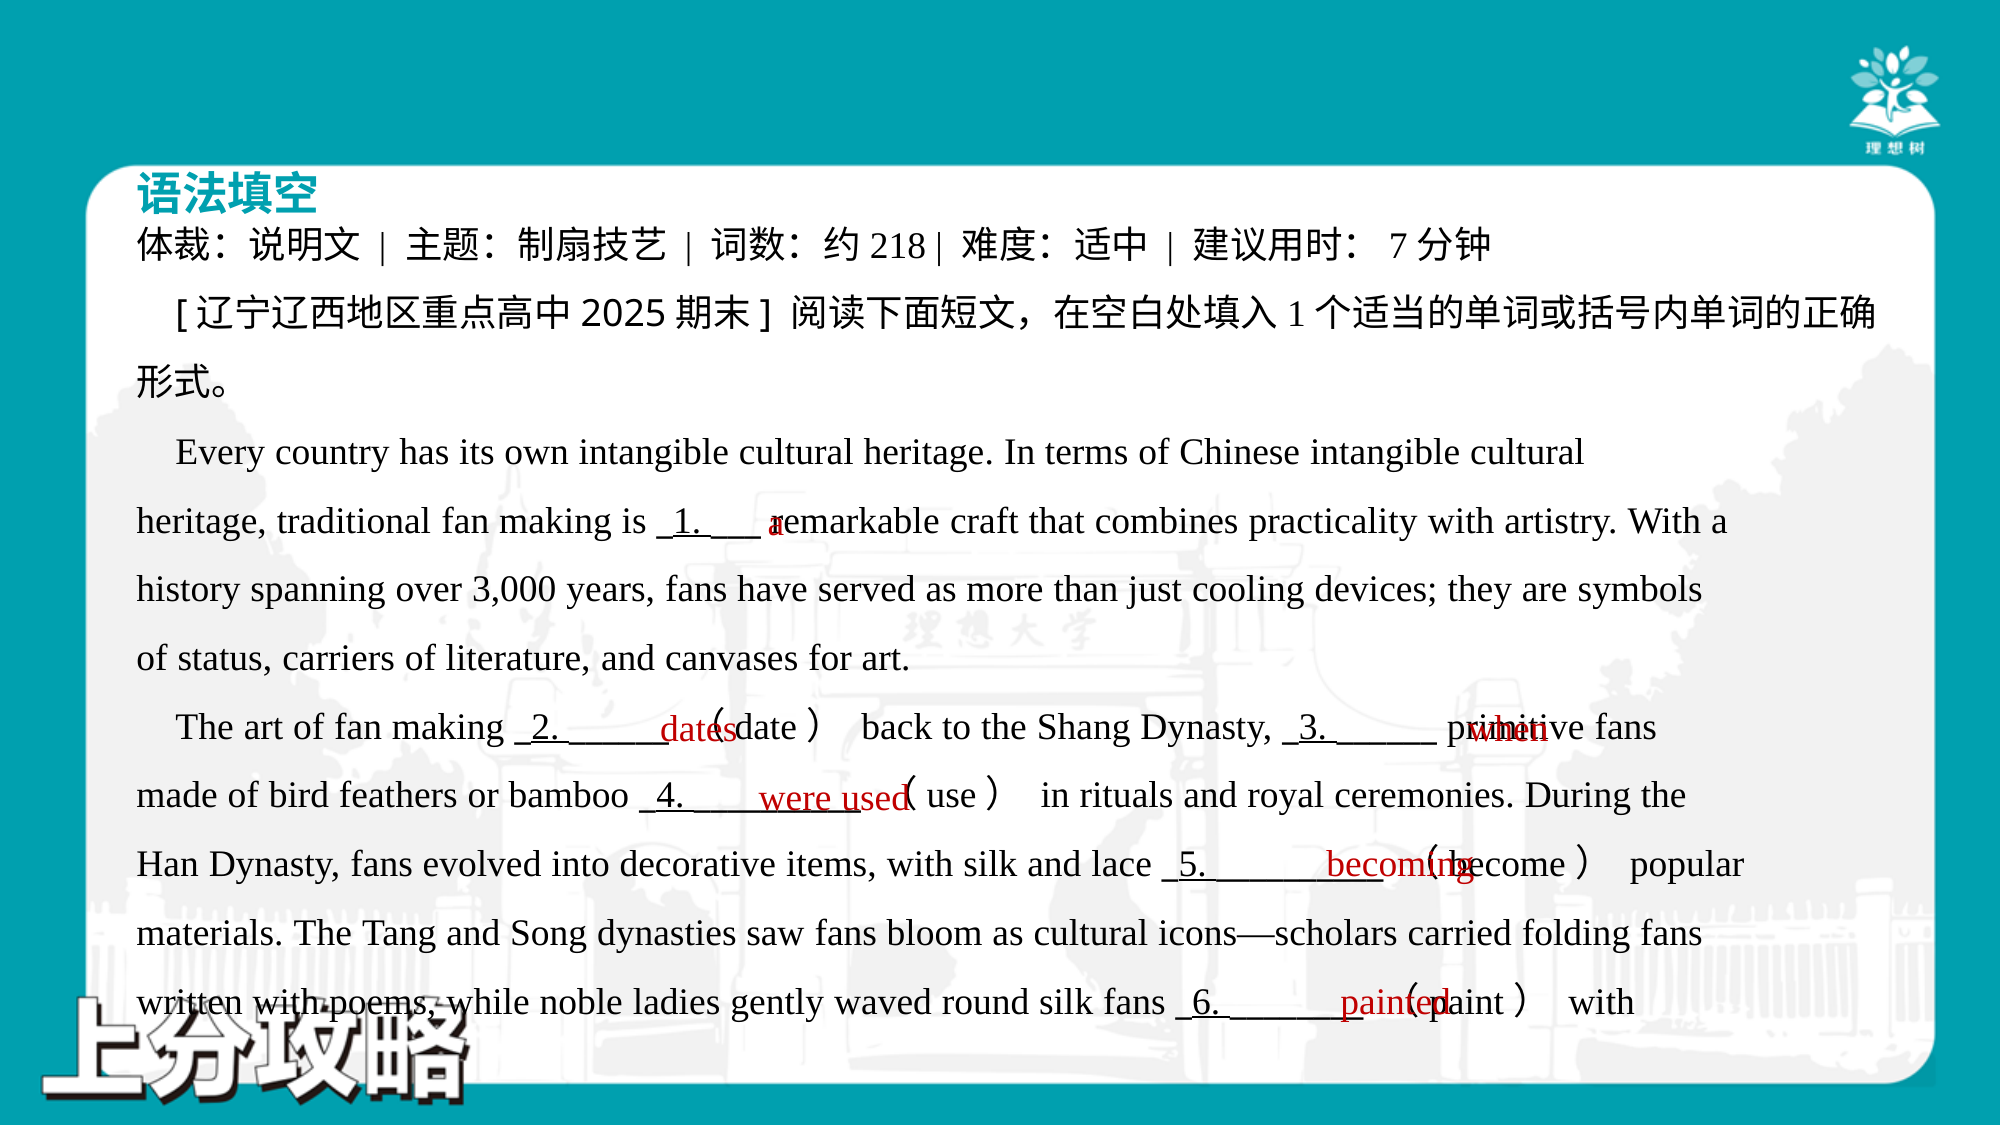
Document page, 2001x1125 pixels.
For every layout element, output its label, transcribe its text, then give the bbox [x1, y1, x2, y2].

picture [0, 0, 2000, 1125]
text_box a [754, 473, 799, 536]
text_box becoming [1313, 815, 1489, 877]
text_box 体裁：说明文 | 主题：制扇技艺 | 词数：约218 | 难度：适中 | 建议用时：7分钟 [辽宁辽西地区重点高中2025期末] 阅读下面短文，在空白处填入1个适当的单词或括号内单词的正确 形式。 Every country has its own intangible cultural heritage. In terms of Chinese intangible cultural heritage, traditional fan making is _1. ___ remarkable craft that combines practicality with artistry. With a history spanning over 3,000 years, fans have served as more than just cooling devices; they are symbols of status, carriers of literature, and canvases for art. The art of fan making _2. ______ （date） back to the Shang Dynasty, _3. ______ primitive fans made of bird feathers or bamboo _4. __________ （use） in rituals and royal ceremonies. During the Han Dynasty, fans evolved into decorative items, with silk and lace _5. __________ （become） popular materials. The Tang and Song dynasties saw fans bloom as cultural icons—scholars carried folding fans written with poems, while noble ladies gently waved round silk fans _6. ________ （paint） with [136, 196, 1865, 954]
text_box 语法填空 [136, 163, 1865, 196]
text_box painted [1326, 953, 1465, 1015]
text_box were used [740, 748, 929, 810]
text_box when [1453, 680, 1563, 742]
text_box dates [646, 680, 752, 742]
